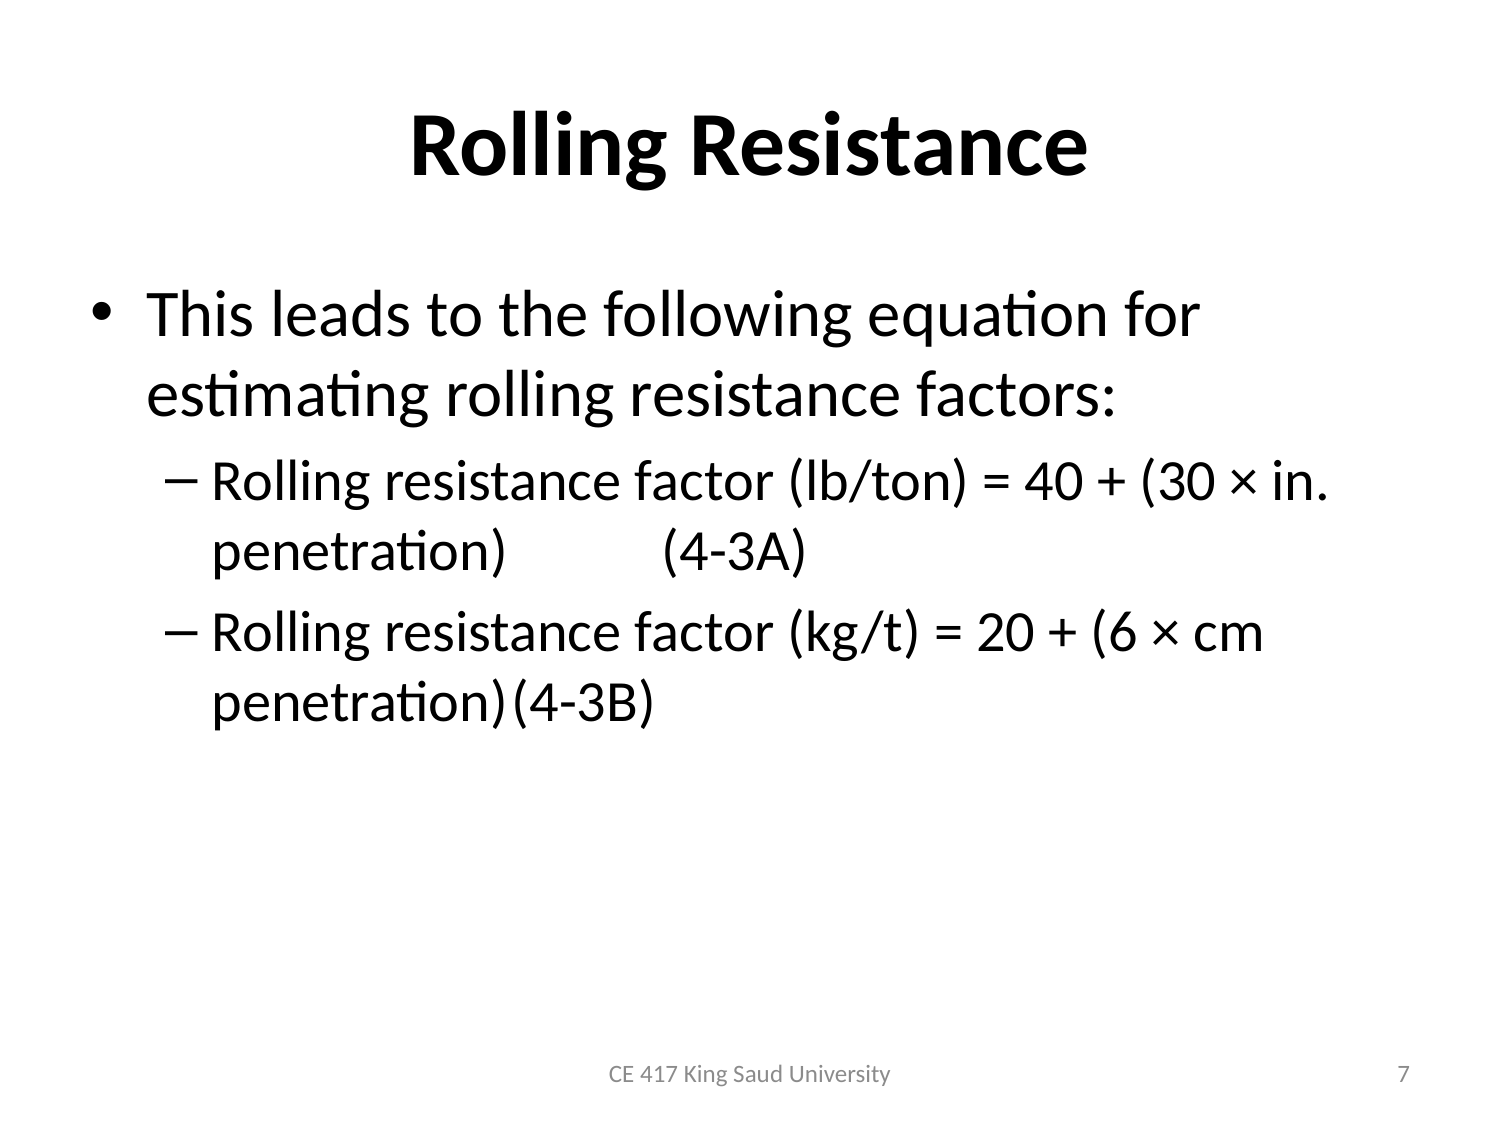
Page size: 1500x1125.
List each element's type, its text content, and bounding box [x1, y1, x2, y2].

footer CE 417 King Saud University [512, 1042, 988, 1103]
slide_number 7 [1074, 1042, 1425, 1103]
list This leads to the following equation for estimating rolling resistance factors: Rolling resistance factor (lb/ton) = 40 + (30 × in. penetration) (4-3A) Rolling resistance factor (kg/t) = 20 + (6 × cm penetration) (4-3B) [75, 262, 1425, 1005]
title Rolling Resistance [75, 45, 1425, 233]
